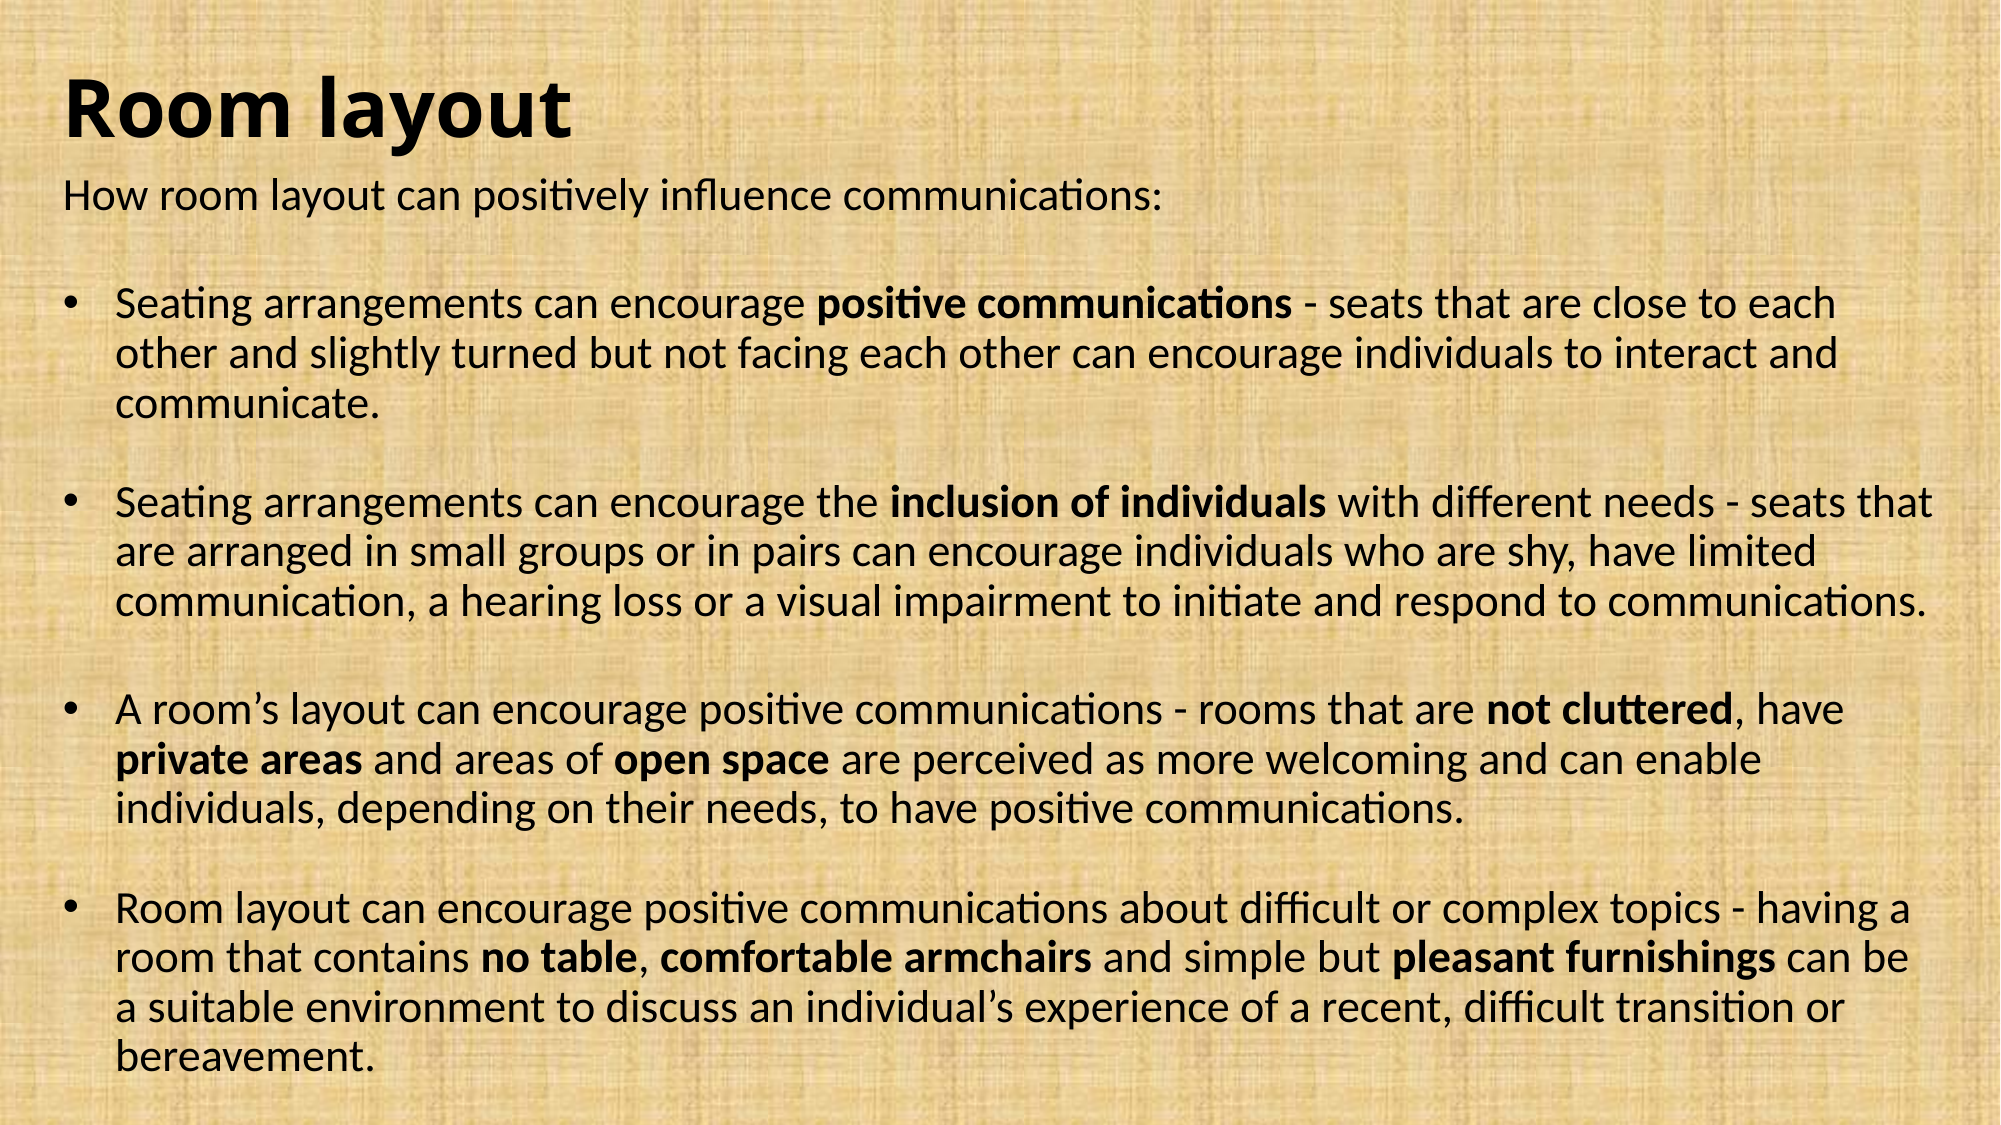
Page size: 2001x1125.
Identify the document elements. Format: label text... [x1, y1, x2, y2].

list How room layout can positively influence communications: Seating arrangements can encourage positive communications - seats that are close to each other and slightly turned but not facing each other can encourage individuals to interact and communicate. Seating arrangements can encourage the inclusion of individuals with different needs - seats that are arranged in small groups or in pairs can encourage individuals who are shy, have limited communication, a hearing loss or a visual impairment to initiate and respond to communications. A room’s layout can encourage positive communications - rooms that are not cluttered, have private areas and areas of open space are perceived as more welcoming and can enable individuals, depending on their needs, to have positive communications. Room layout can encourage positive communications about difficult or complex topics - having a room that contains no table, comfortable armchairs and simple but pleasant furnishings can be a suitable environment to discuss an individual’s experience of a recent, difficult transition or bereavement. [48, 163, 1952, 1103]
title Room layout [48, 60, 643, 163]
picture [0, 0, 2001, 1125]
